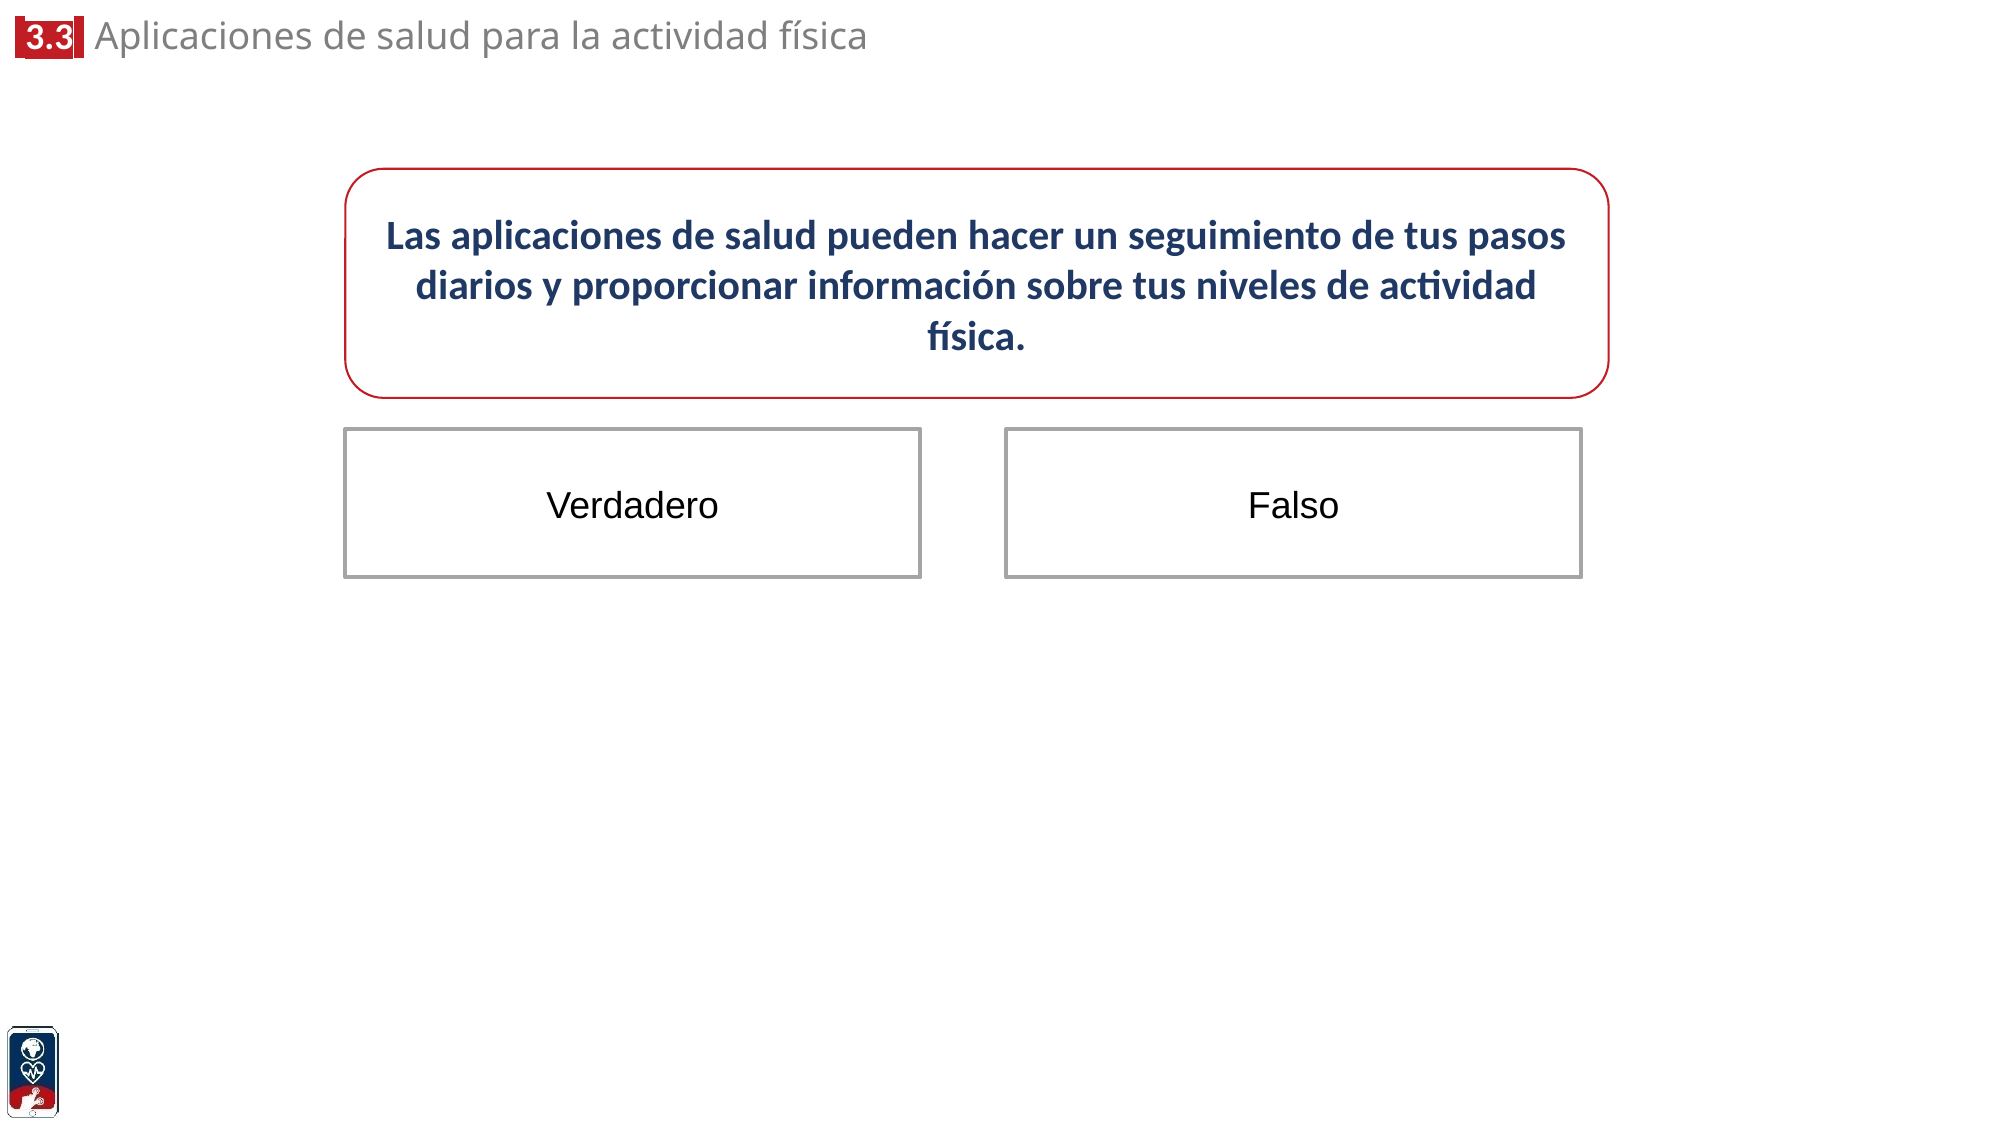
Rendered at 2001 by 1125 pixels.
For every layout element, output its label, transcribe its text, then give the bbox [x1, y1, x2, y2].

text_box Falso [1004, 427, 1583, 579]
picture [7, 1026, 59, 1118]
text_box Verdadero [343, 427, 922, 579]
text_box Las aplicaciones de salud pueden hacer un seguimiento de tus pasos diarios y proporcionar información sobre tus niveles de actividad física. [345, 168, 1609, 398]
